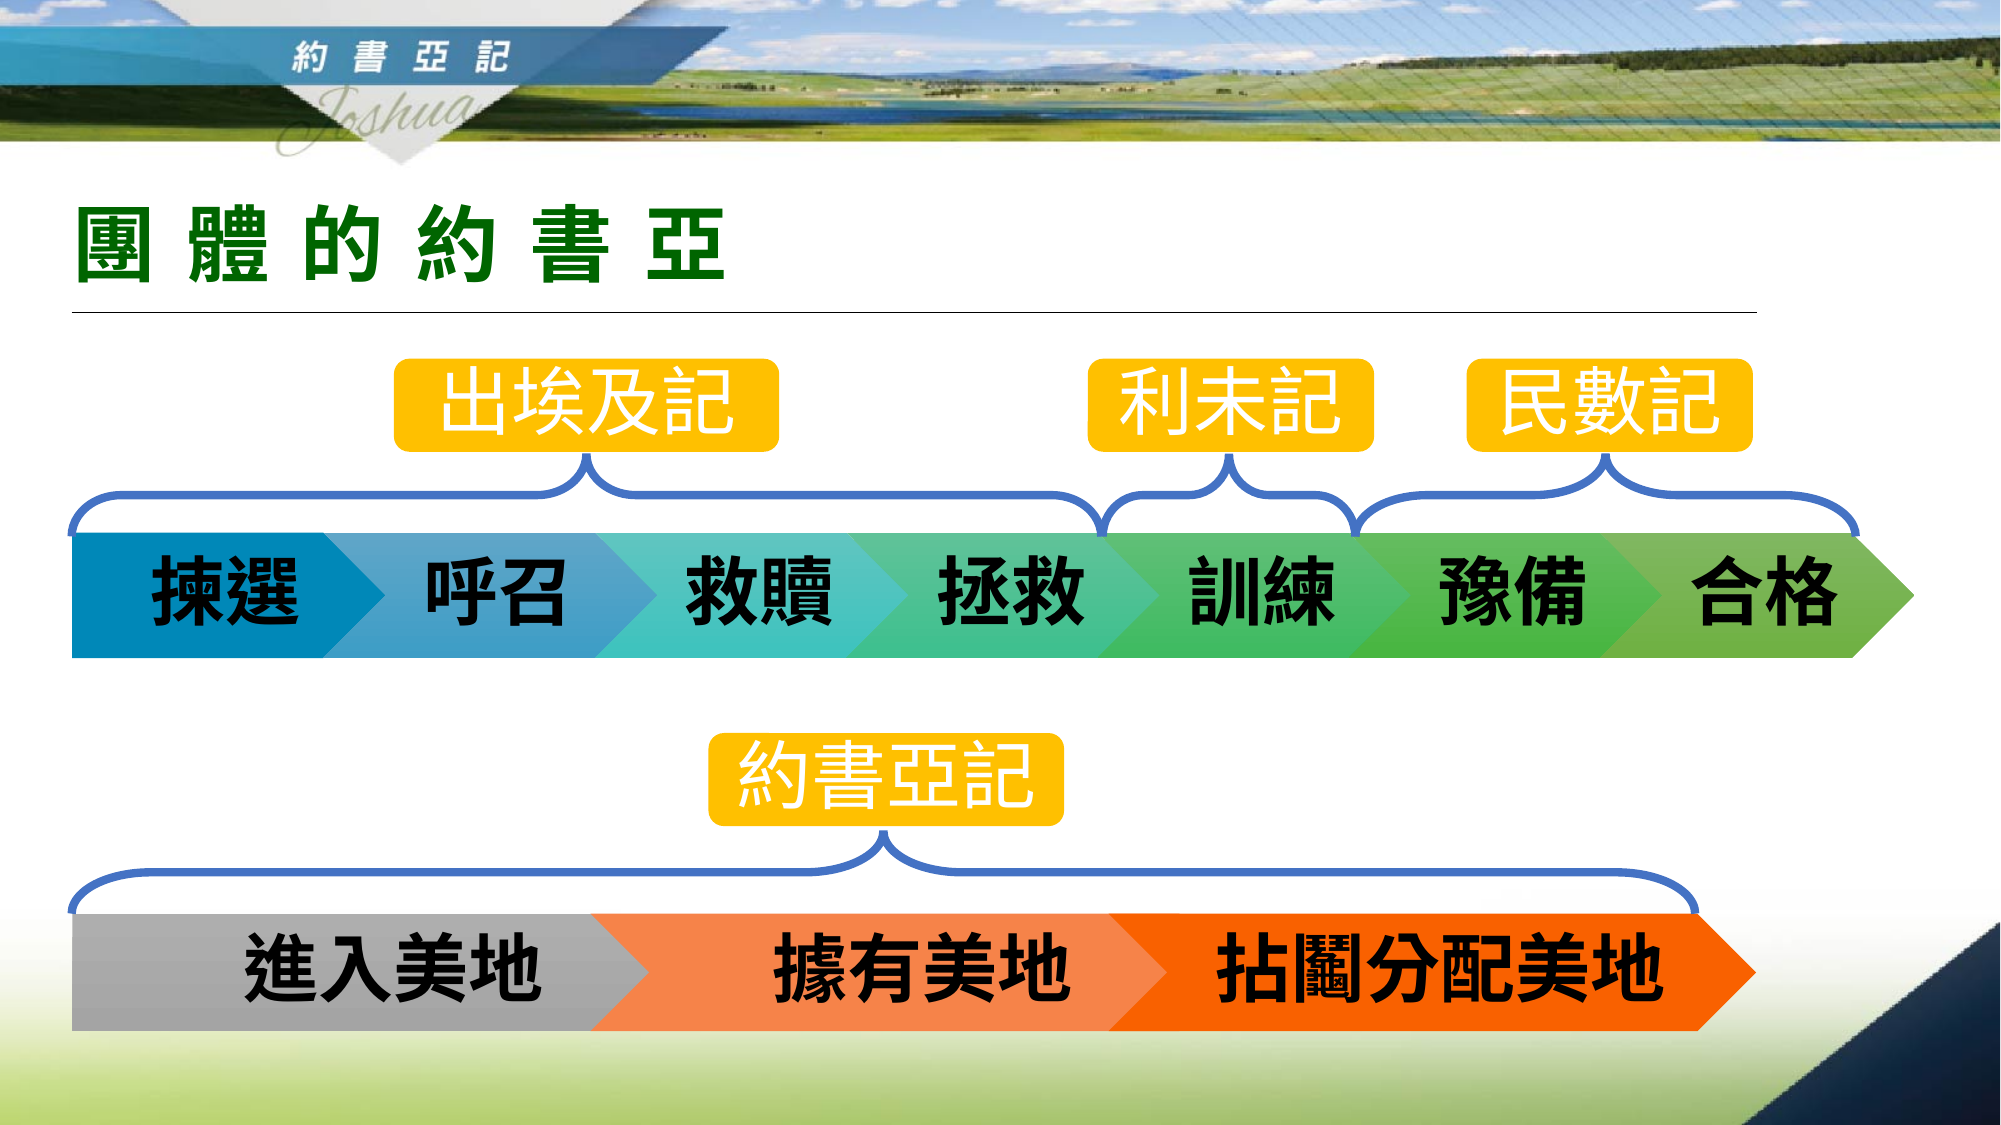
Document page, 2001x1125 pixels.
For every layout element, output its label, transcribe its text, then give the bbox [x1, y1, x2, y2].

text_box [583, 453, 590, 462]
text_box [1087, 358, 1375, 452]
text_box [1466, 358, 1753, 452]
text_box [70, 830, 1697, 914]
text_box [708, 733, 1065, 827]
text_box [71, 462, 1915, 728]
picture [0, 0, 2001, 1125]
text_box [393, 358, 780, 452]
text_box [71, 913, 1757, 1032]
text_box [1602, 453, 1609, 462]
text_box 團體的約書亞 [57, 184, 1231, 299]
text_box [1226, 453, 1232, 462]
